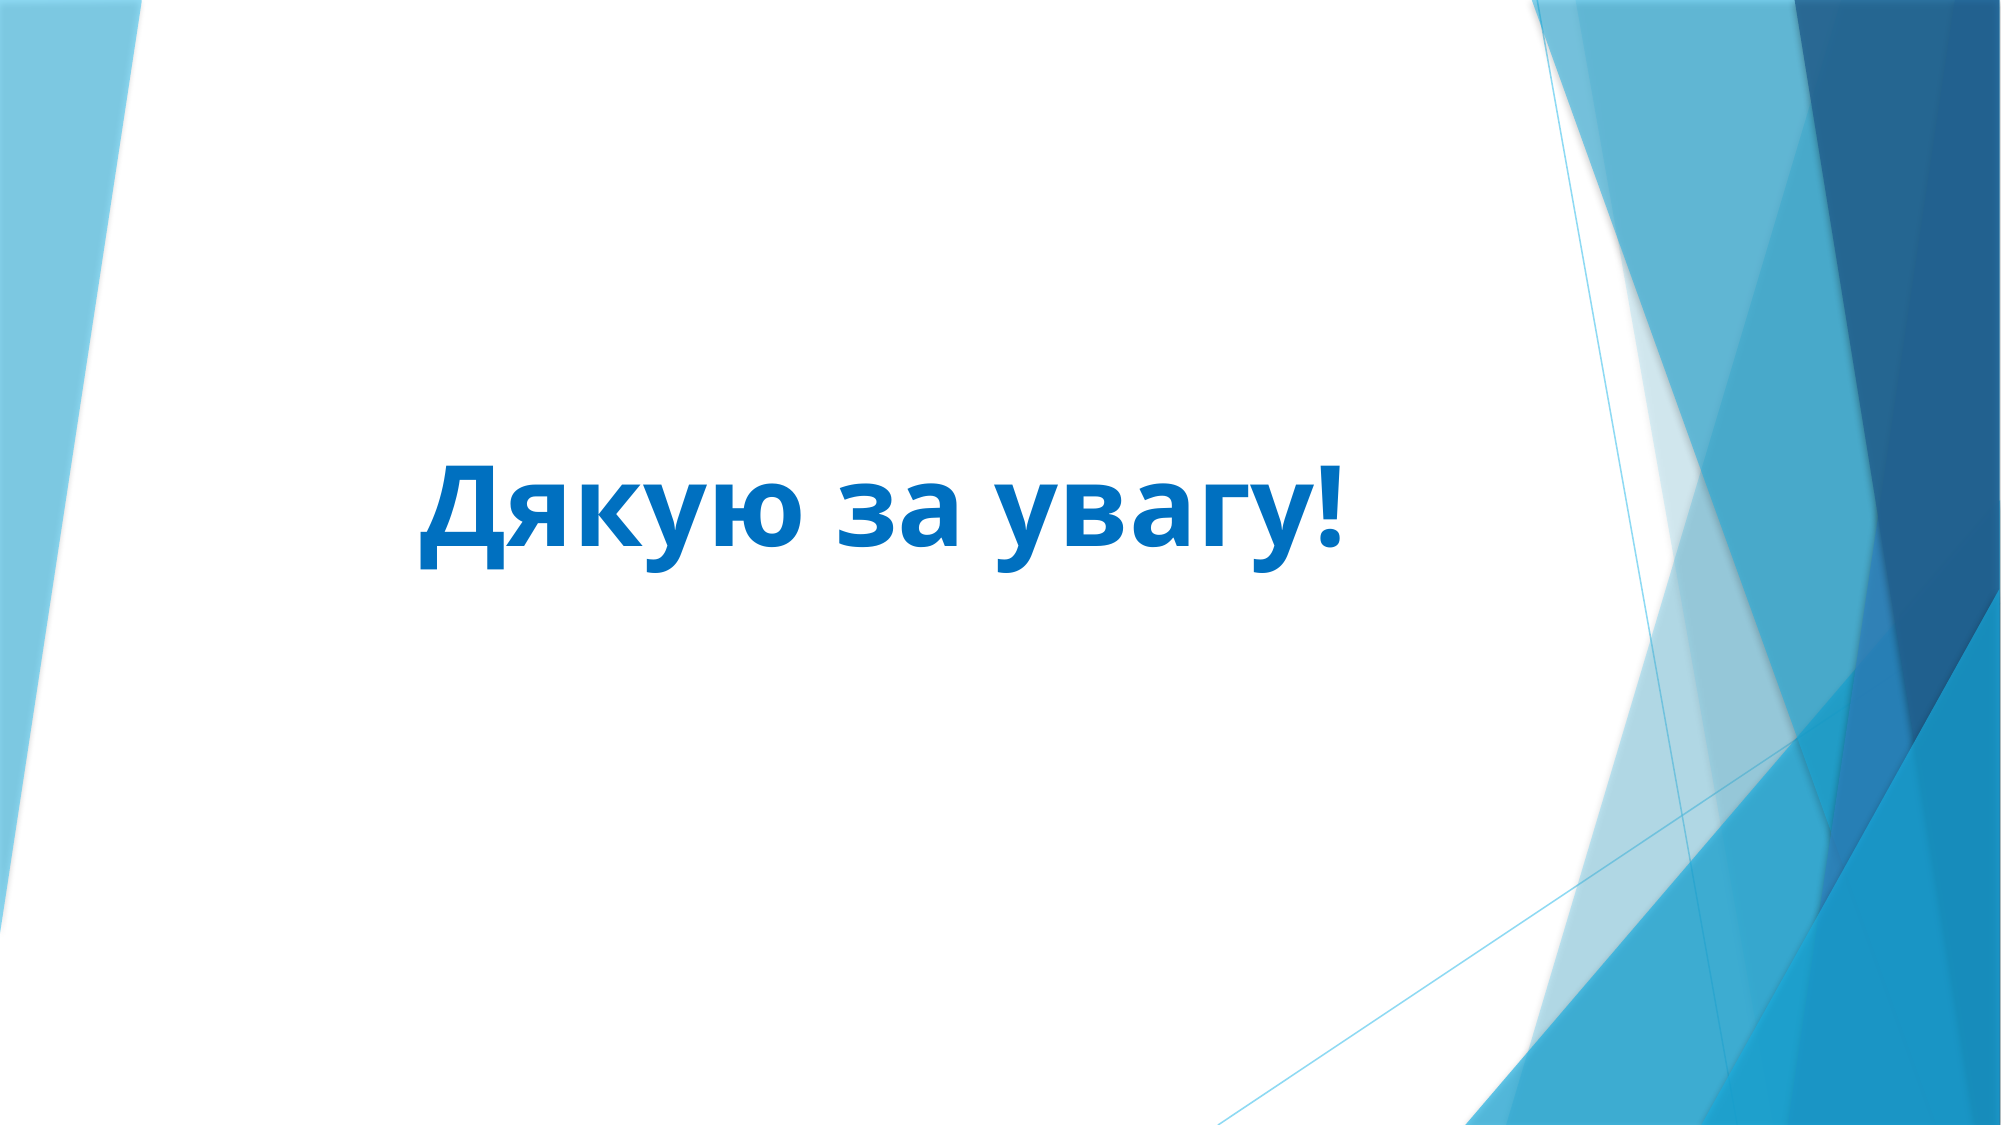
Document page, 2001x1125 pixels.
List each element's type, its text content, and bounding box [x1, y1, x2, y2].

title Дякую за увагу! [247, 394, 1522, 577]
